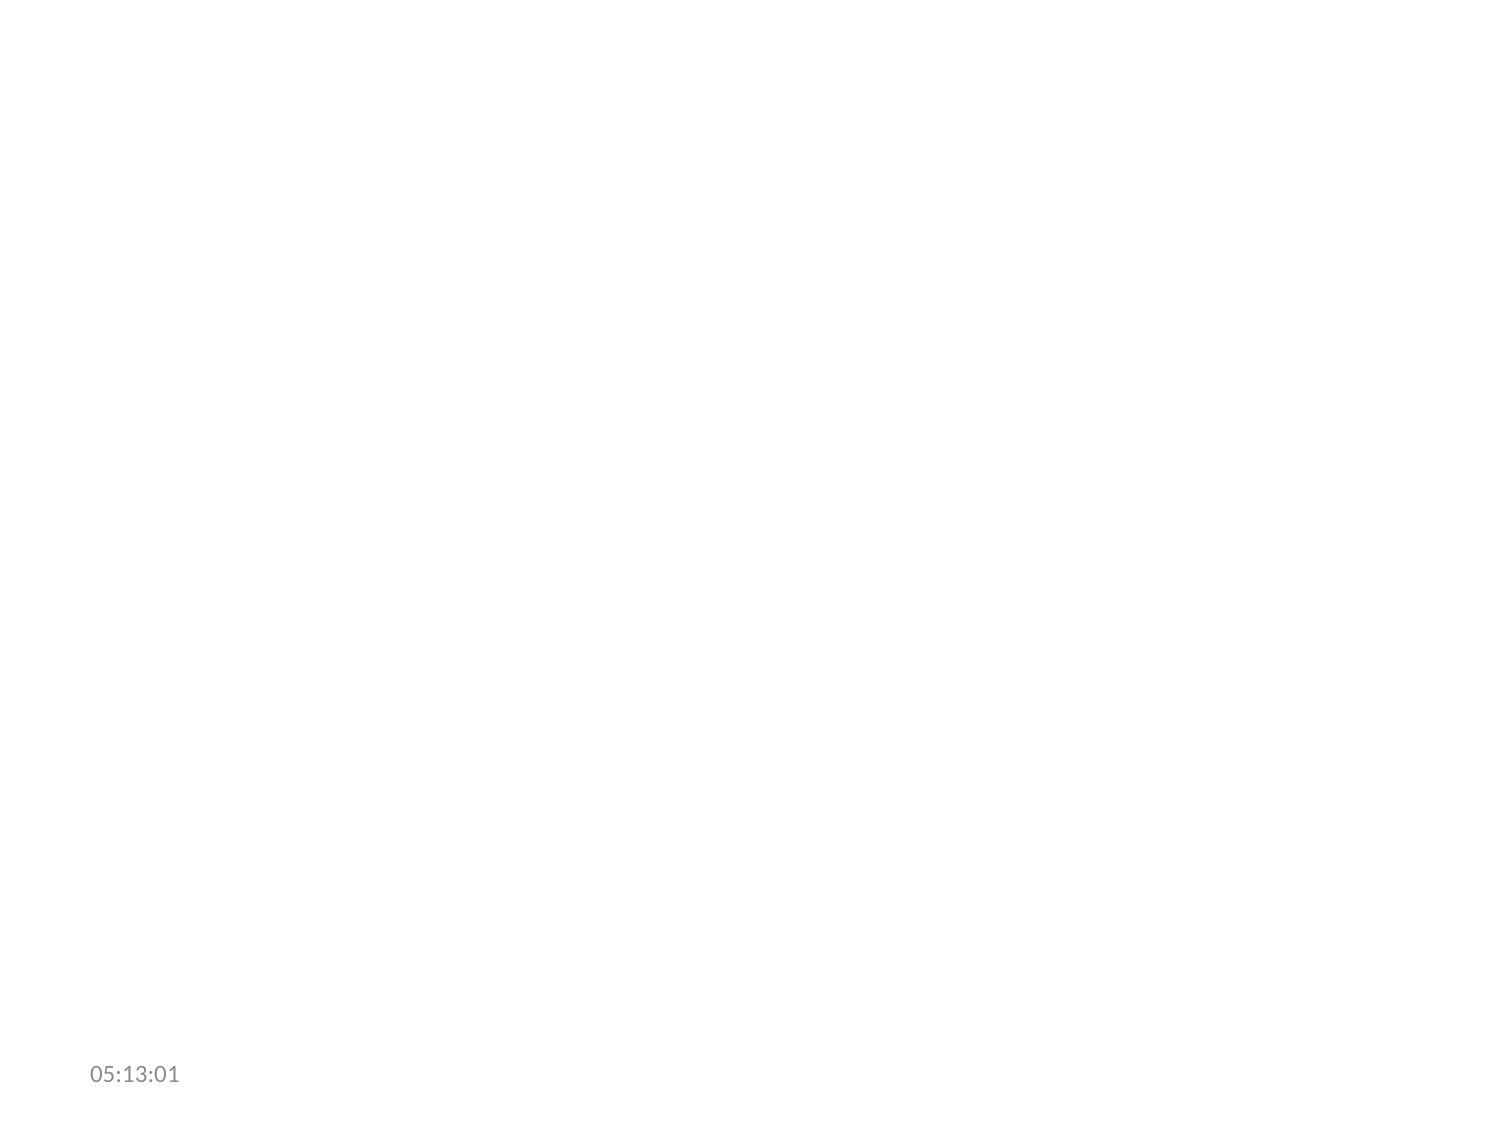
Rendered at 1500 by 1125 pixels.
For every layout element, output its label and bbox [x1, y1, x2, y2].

slide_number [75, 1042, 425, 1103]
